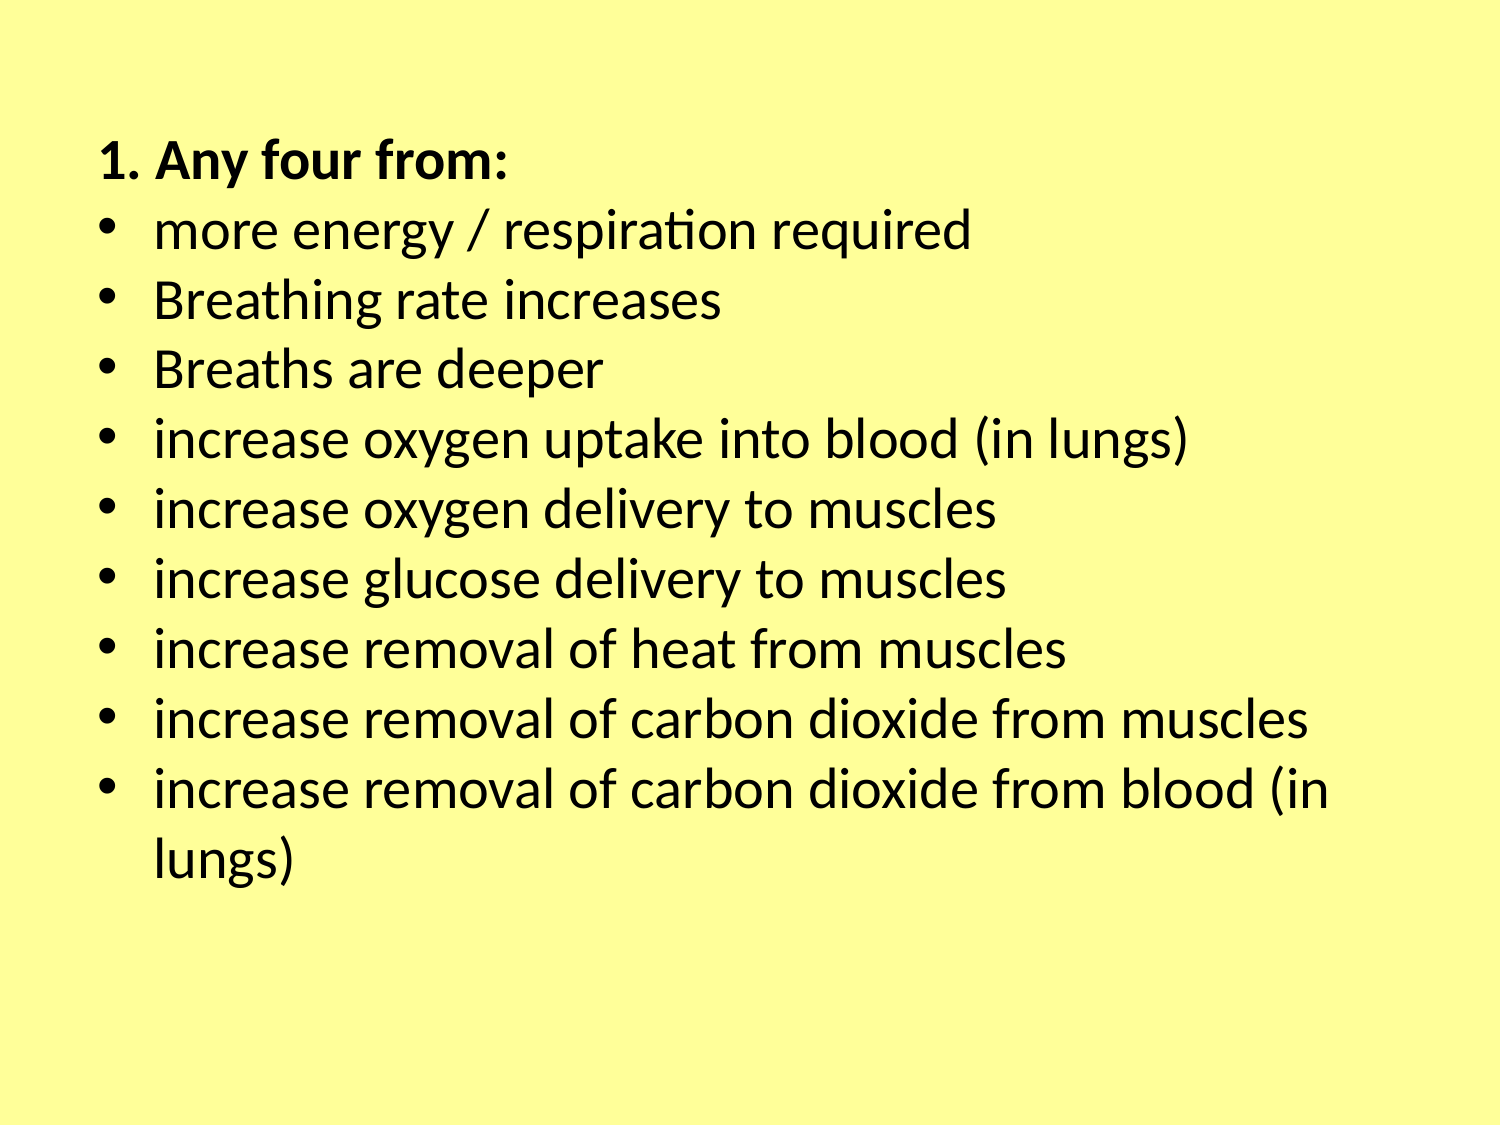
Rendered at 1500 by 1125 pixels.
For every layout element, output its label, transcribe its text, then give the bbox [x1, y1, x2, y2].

text_box 1. Any four from: more energy / respiration required Breathing rate increases Breaths are deeper increase oxygen uptake into blood (in lungs) increase oxygen delivery to muscles increase glucose delivery to muscles increase removal of heat from muscles increase removal of carbon dioxide from muscles increase removal of carbon dioxide from blood (in lungs) [82, 113, 1459, 898]
